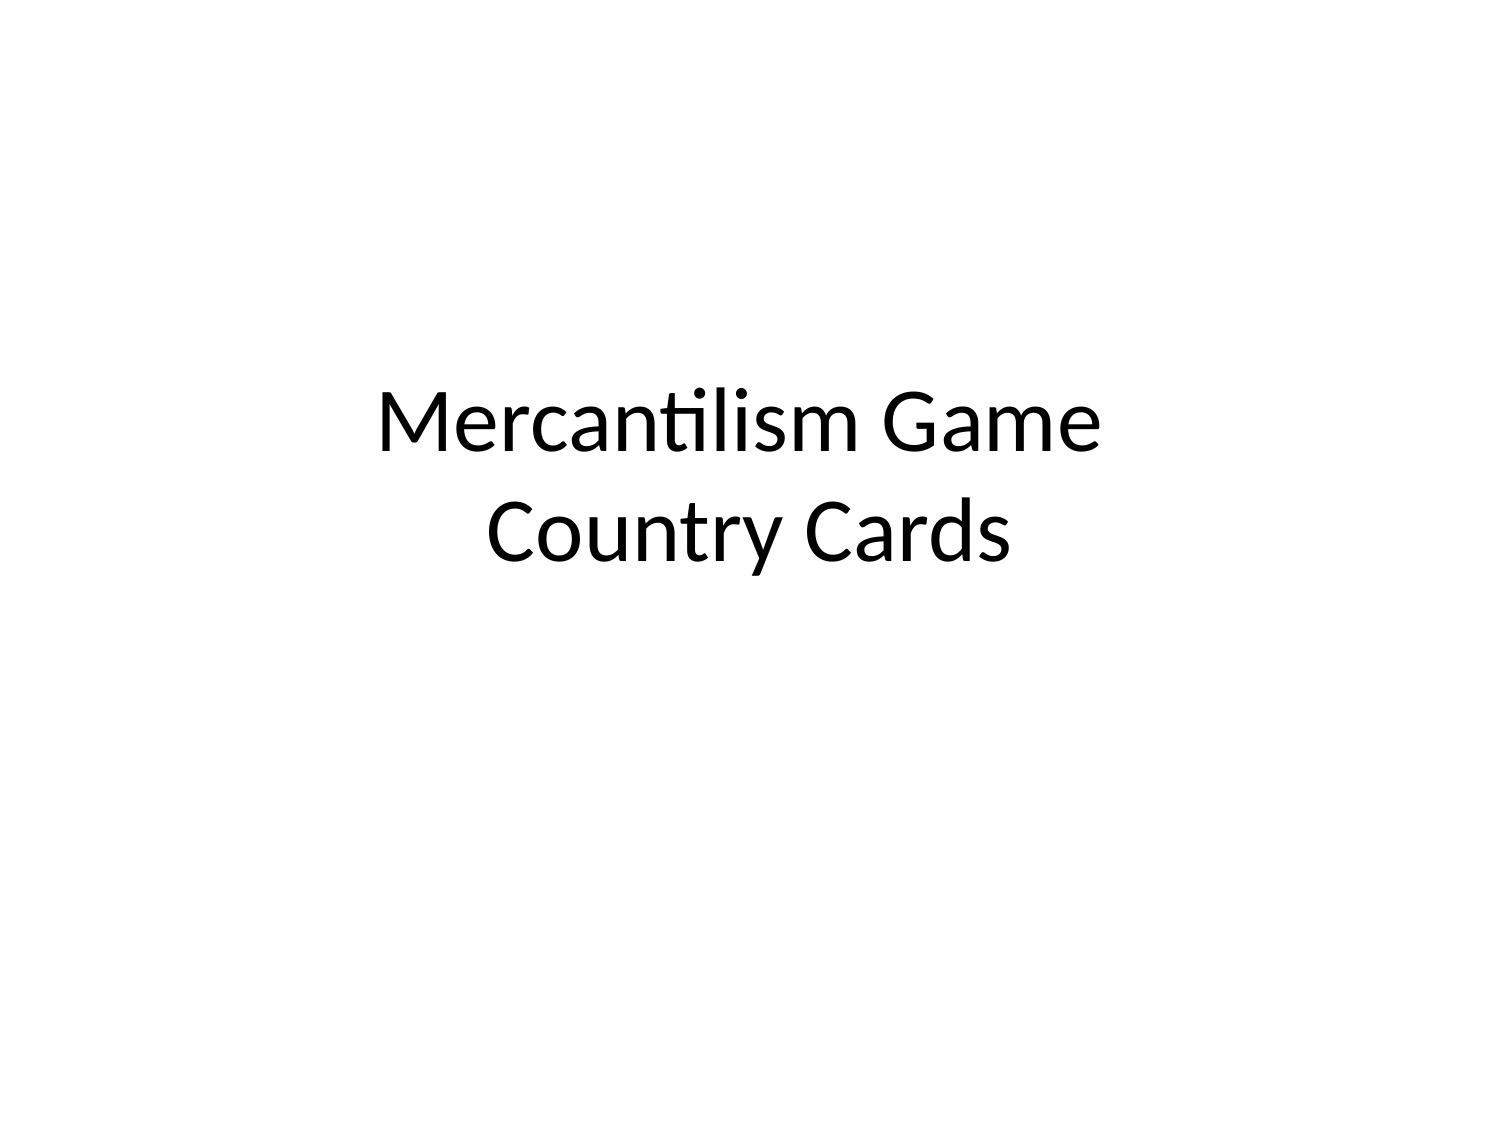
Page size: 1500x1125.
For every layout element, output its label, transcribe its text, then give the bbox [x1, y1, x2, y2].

title Mercantilism Game Country Cards [112, 349, 1388, 591]
